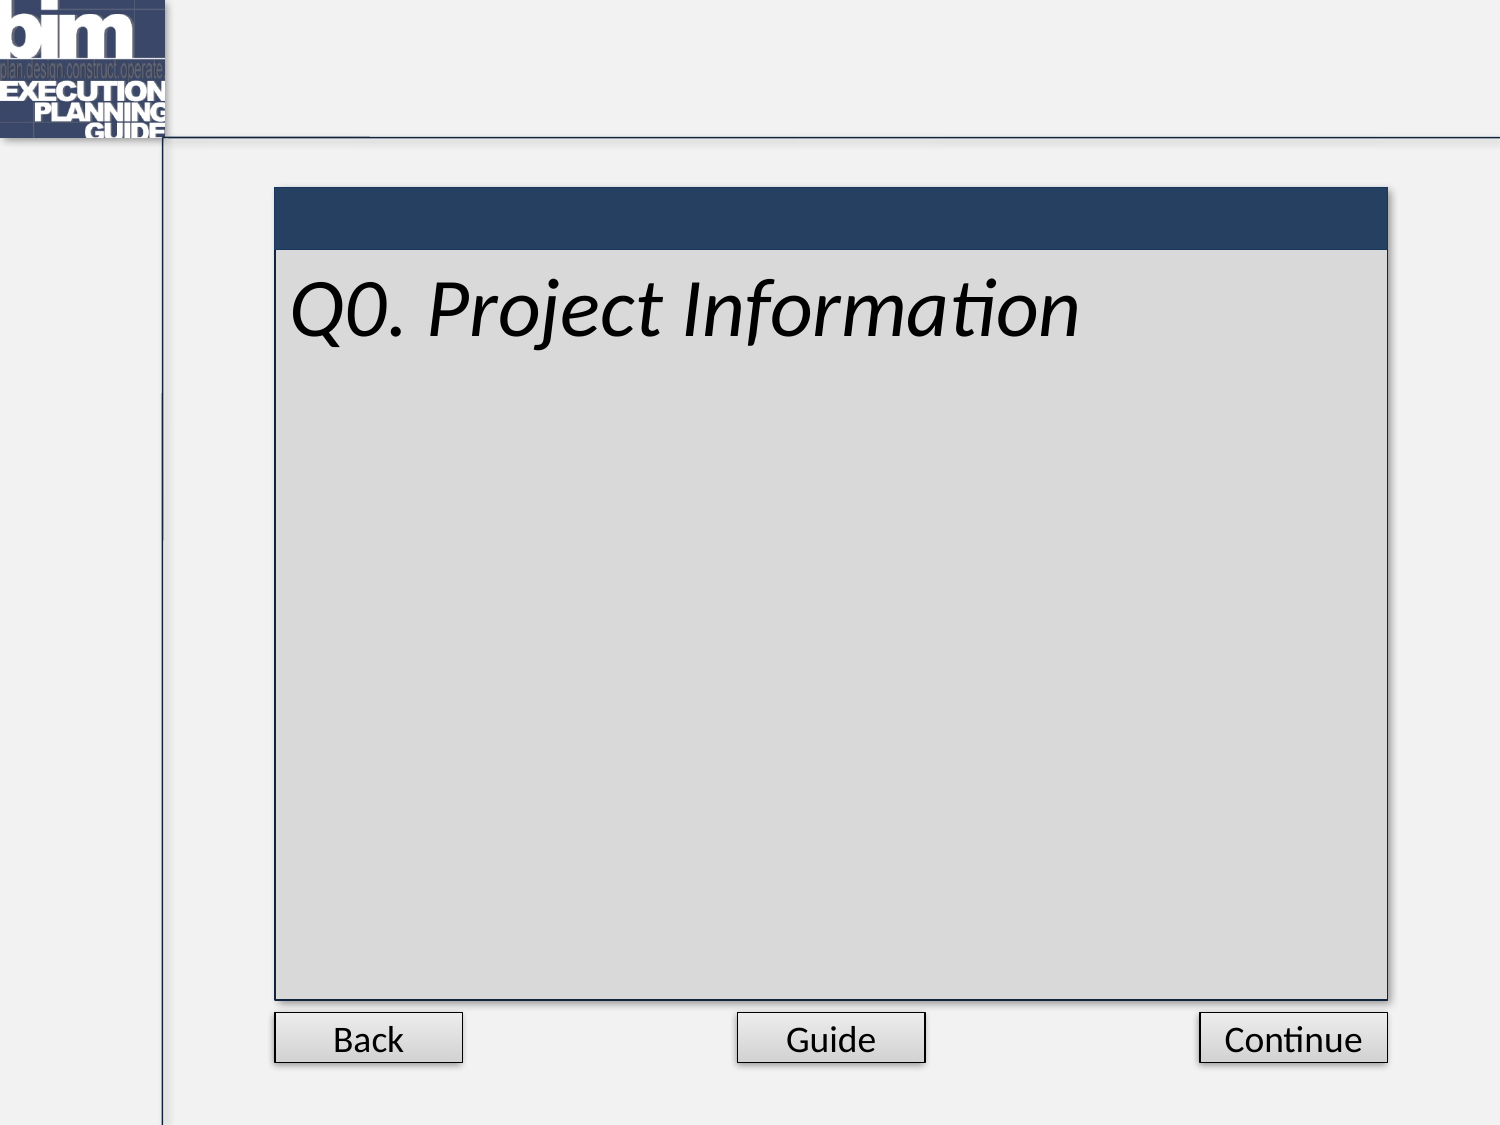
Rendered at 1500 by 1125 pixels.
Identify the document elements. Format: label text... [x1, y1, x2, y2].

text_box Q0. Project Information [275, 245, 1125, 460]
text_box Back [274, 1012, 463, 1063]
text_box Q1.1A Please prioritize the following project characteristics: [273, 633, 652, 637]
text_box Continue [1199, 1012, 1388, 1063]
text_box [273, 252, 1389, 1002]
picture [0, 0, 166, 138]
text_box Guide [737, 1012, 926, 1063]
text_box [273, 185, 1389, 252]
